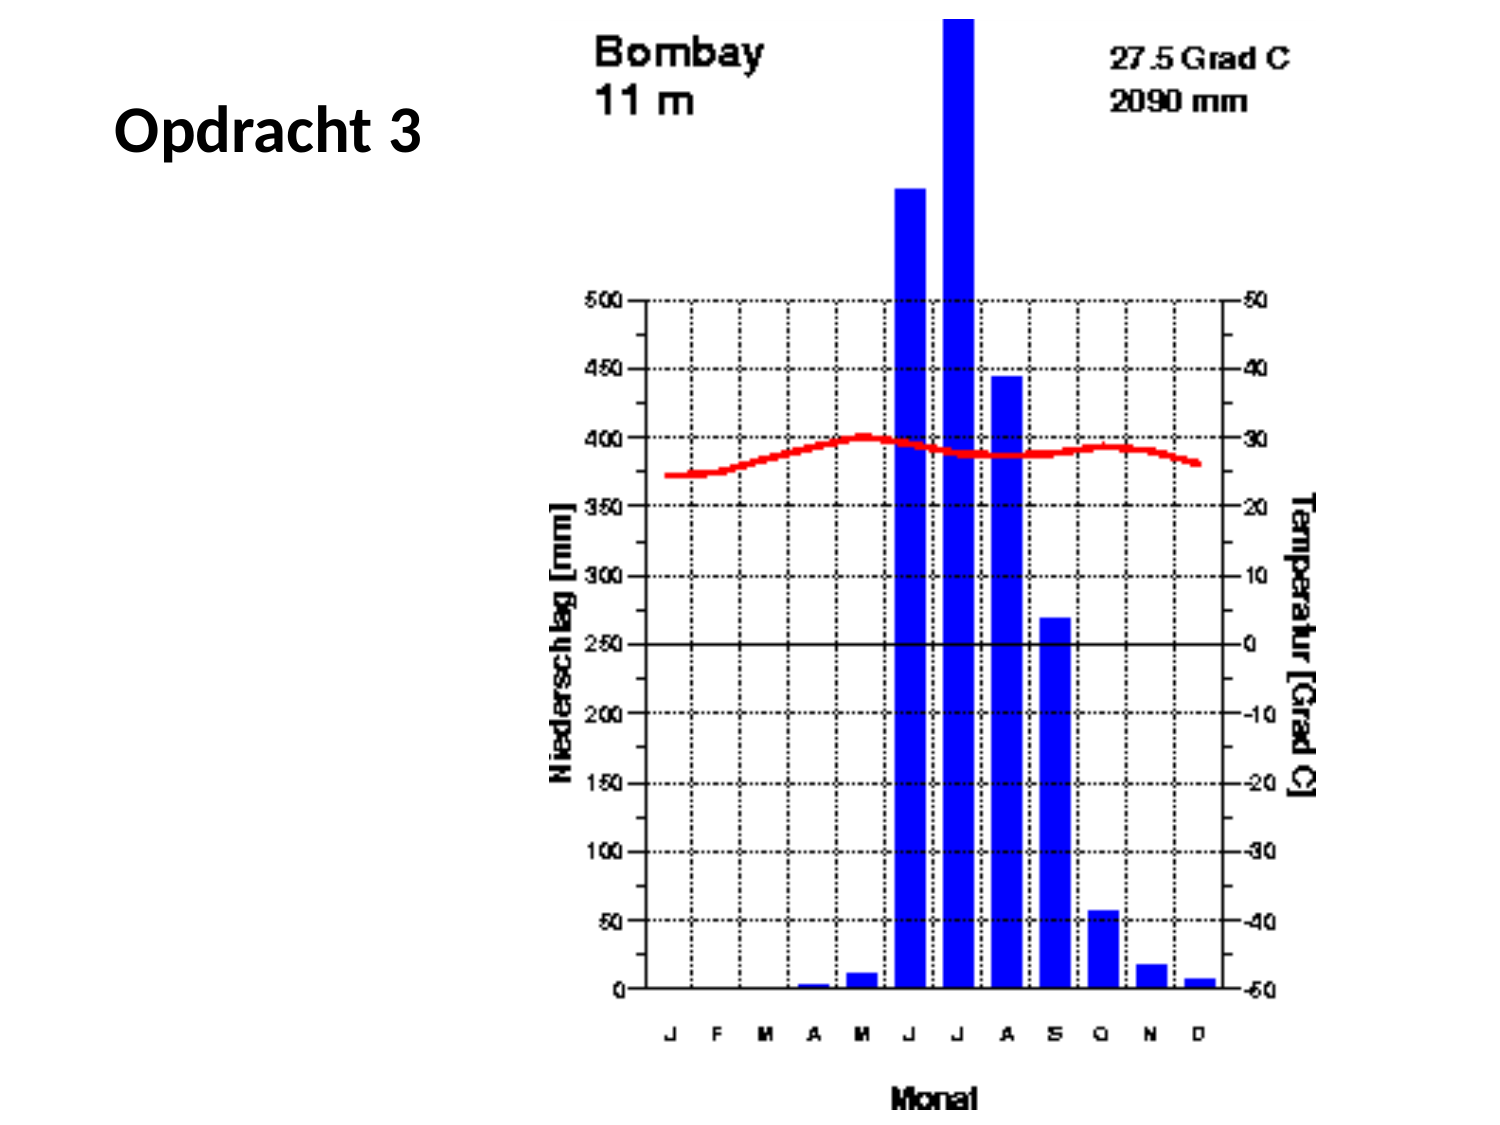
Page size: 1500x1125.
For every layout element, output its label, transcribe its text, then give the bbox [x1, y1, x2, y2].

text_box Opdracht 3 [100, 78, 455, 173]
picture [548, 19, 1317, 1111]
